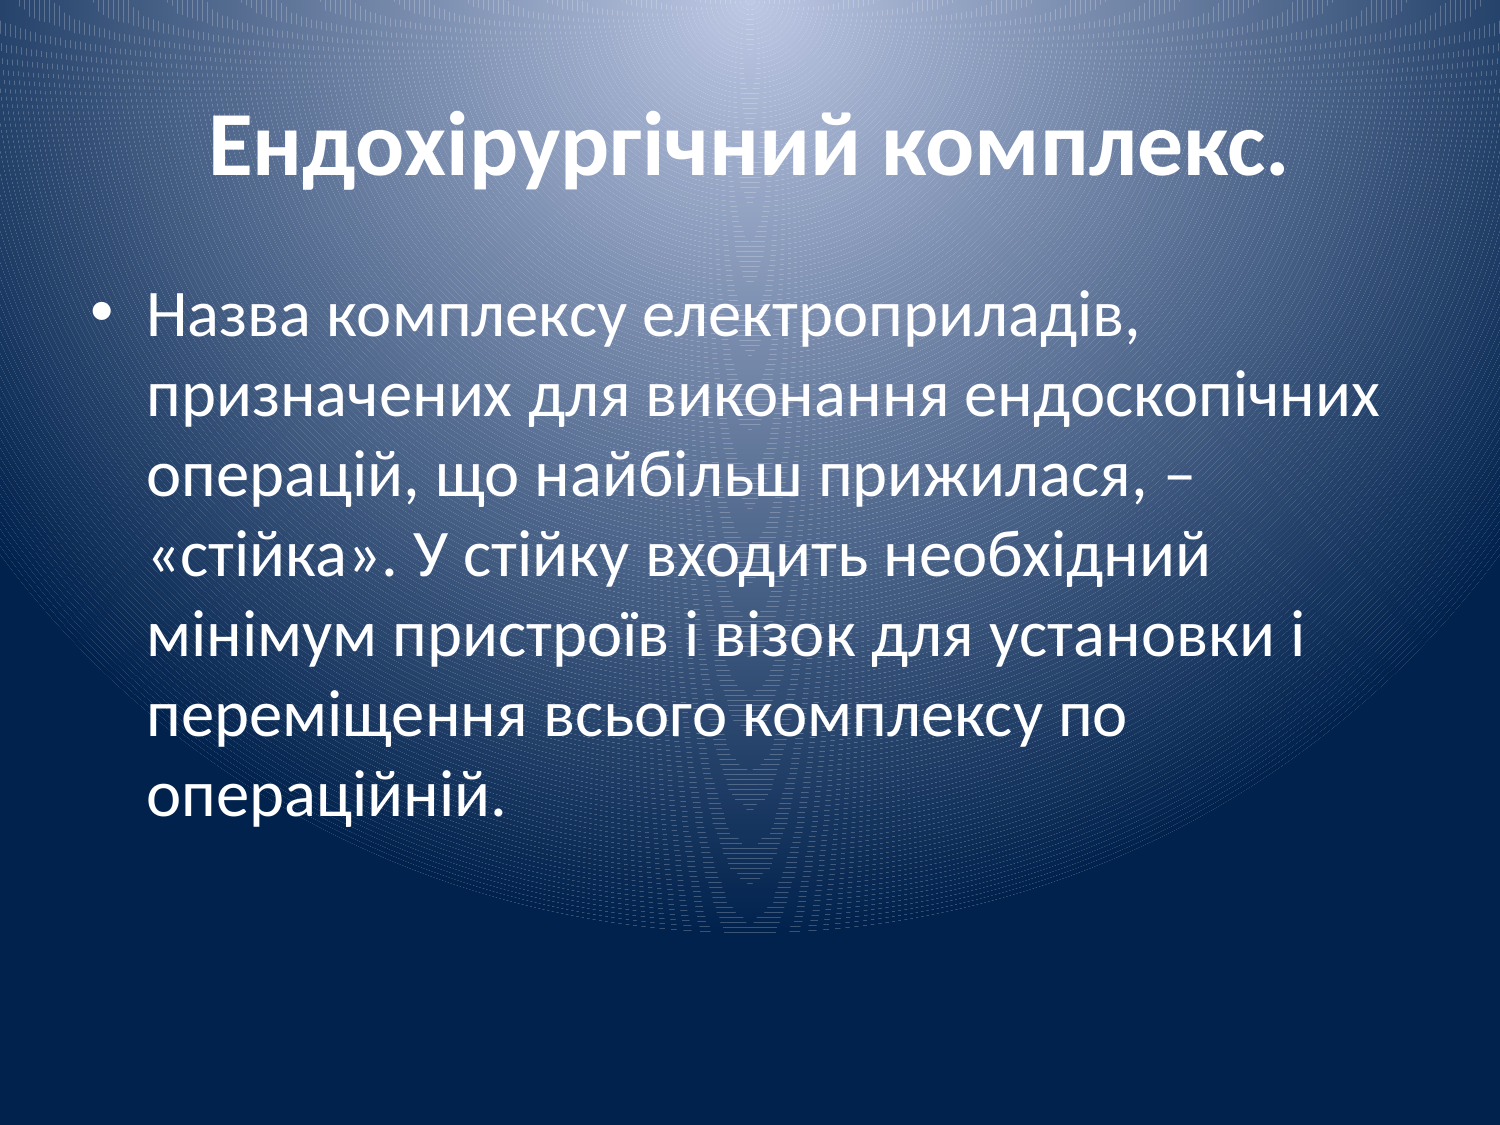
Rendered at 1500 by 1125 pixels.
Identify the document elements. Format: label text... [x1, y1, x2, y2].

title Ендохірургічний комплекс. [75, 45, 1425, 233]
list Назва комплексу електроприладів, призначених для виконання ендоскопічних операцій, що найбільш прижилася, – «стійка». У стійку входить необхідний мінімум пристроїв і візок для установки і переміщення всього комплексу по операційній. [75, 262, 1425, 1005]
